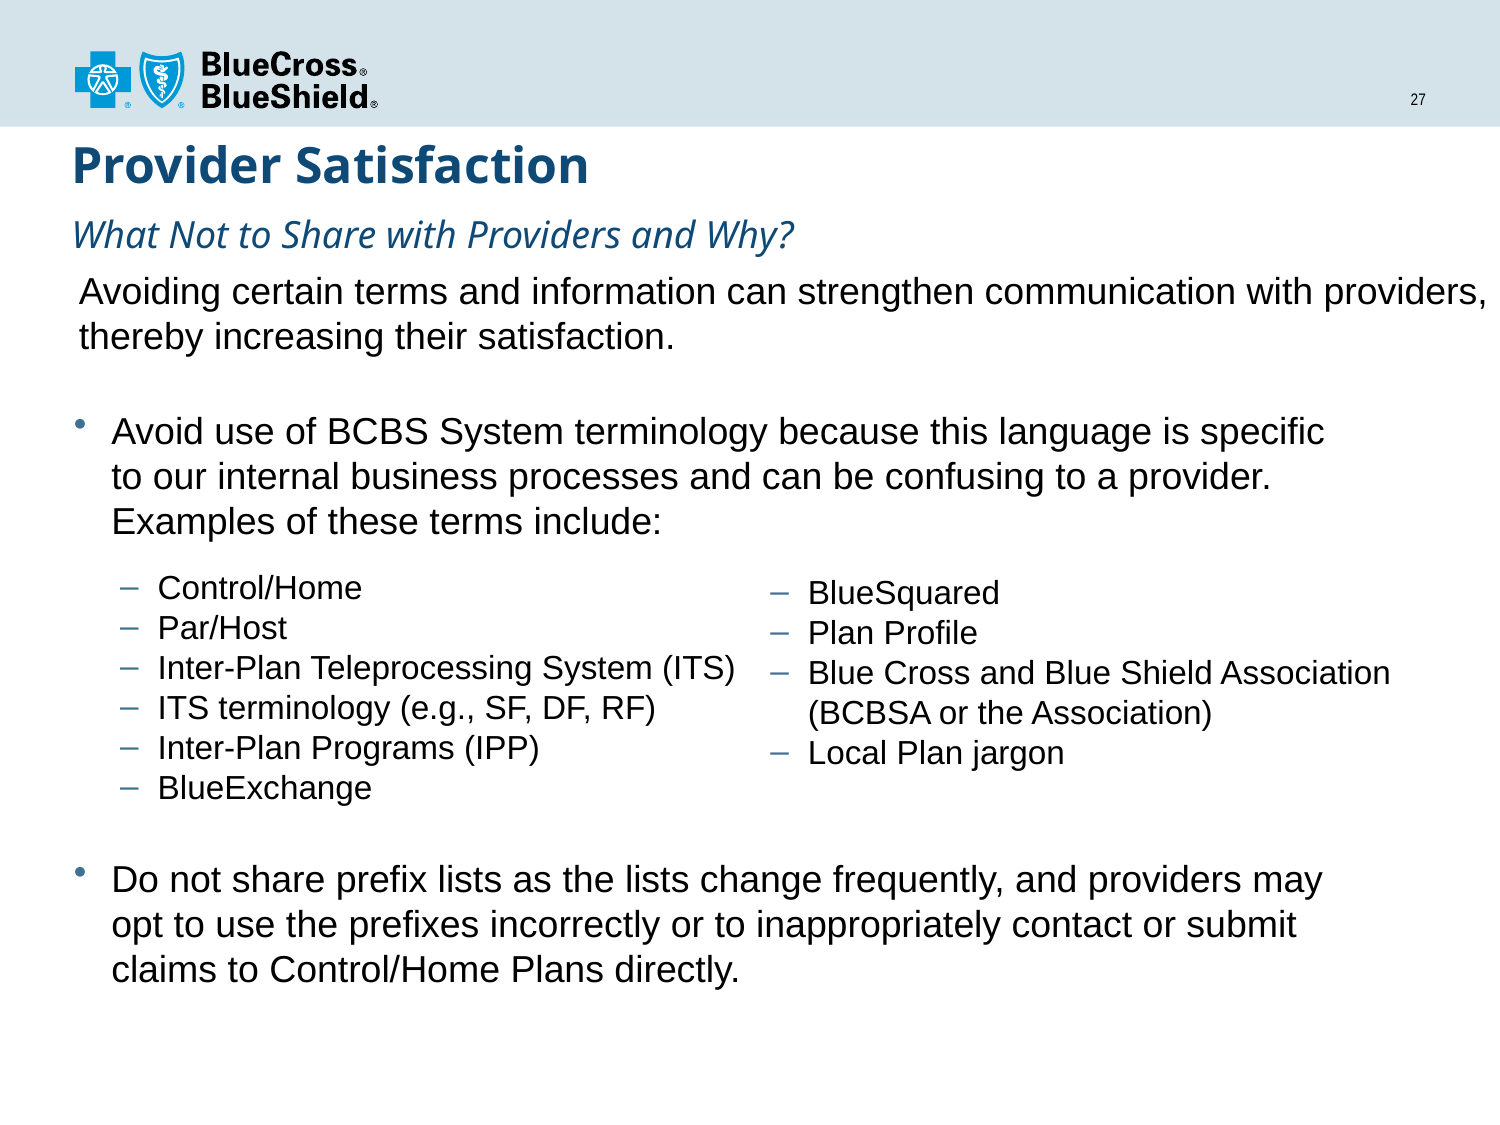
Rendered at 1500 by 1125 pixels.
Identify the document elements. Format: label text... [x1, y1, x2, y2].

text_box Do not share prefix lists as the lists change frequently, and providers may opt to use the prefixes incorrectly or to inappropriately contact or submit claims to Control/Home Plans directly. [58, 847, 1353, 997]
text_box Control/Home Par/Host Inter-Plan Teleprocessing System (ITS) ITS terminology (e.g., SF, DF, RF) Inter-Plan Programs (IPP) BlueExchange [105, 559, 781, 814]
text_box Avoid use of BCBS System terminology because this language is specific to our internal business processes and can be confusing to a provider. Examples of these terms include: [59, 399, 1353, 549]
text_box BlueSquared Plan Profile Blue Cross and Blue Shield Association (BCBSA or the Association) Local Plan jargon [755, 563, 1426, 779]
list Avoiding certain terms and information can strengthen communication with providers, thereby increasing their satisfaction. [78, 267, 1500, 380]
picture [124, 101, 131, 109]
title Provider Satisfaction What Not to Share with Providers and Why? [71, 131, 1422, 244]
picture [178, 101, 185, 109]
